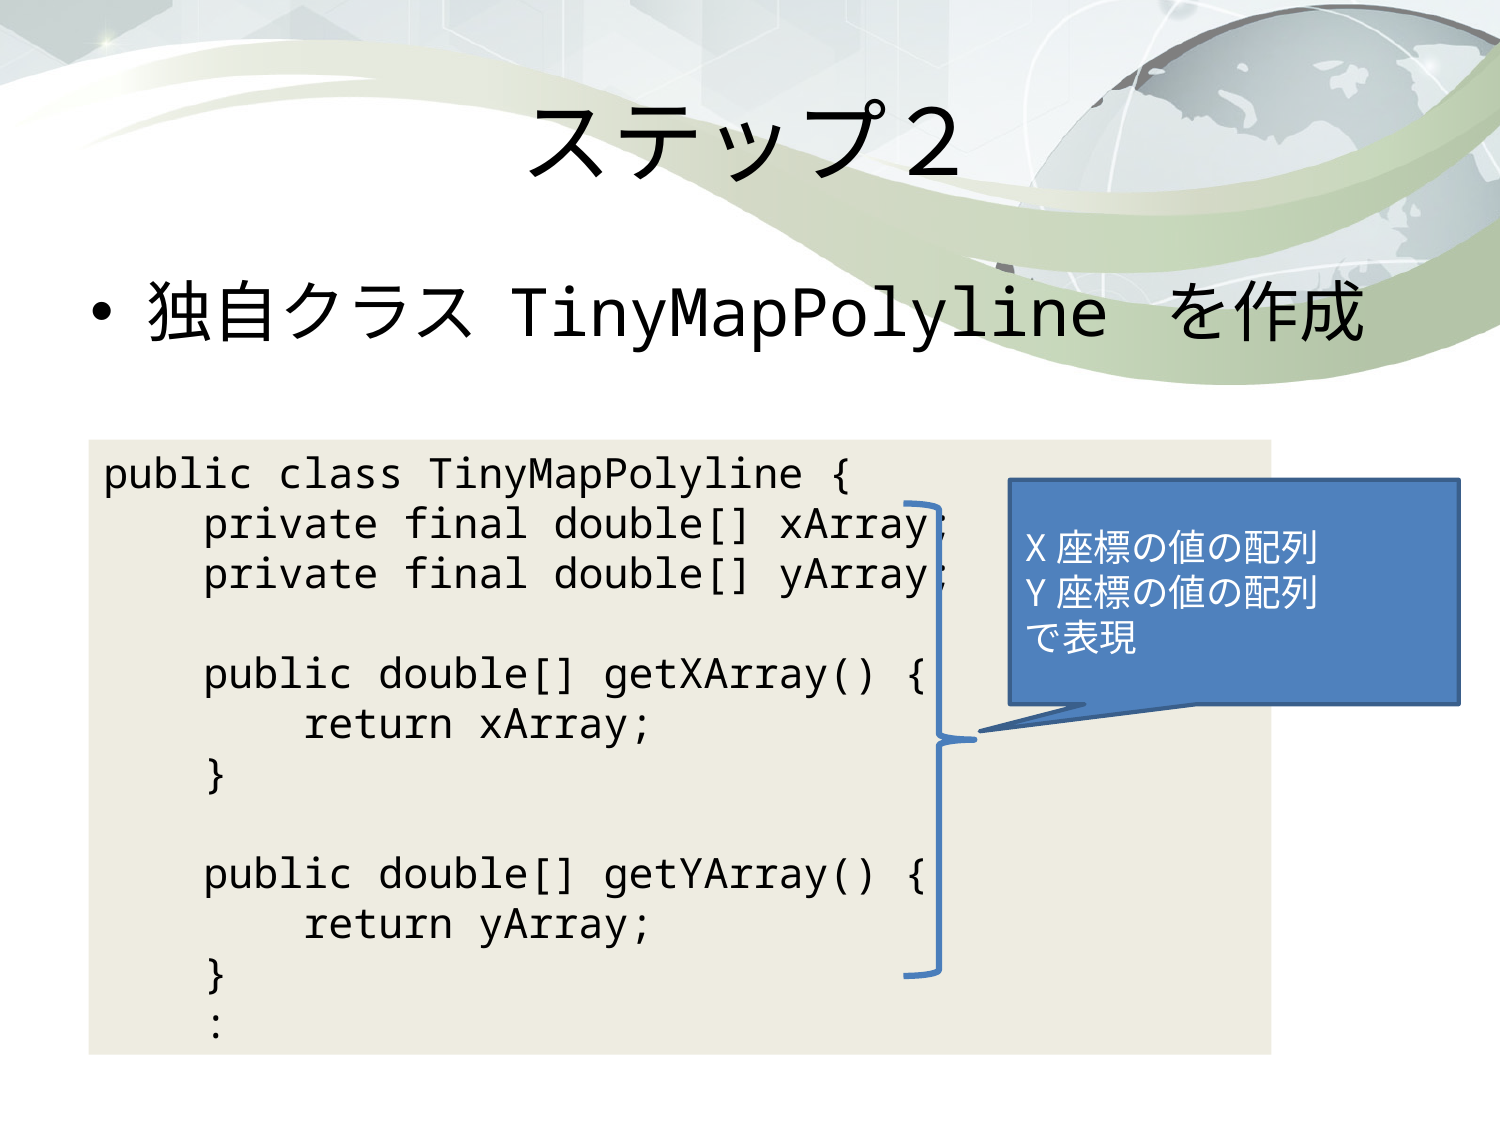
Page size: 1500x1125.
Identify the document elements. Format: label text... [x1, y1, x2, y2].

list 独自クラス TinyMapPolyline を作成 [75, 262, 1425, 398]
text_box [903, 502, 976, 977]
text_box public class TinyMapPolyline { private final double[] xArray; private final double[] yArray; public double[] getXArray() { return xArray; } public double[] getYArray() { return yArray; } : [88, 439, 1272, 1055]
text_box X座標の値の配列 Y座標の値の配列 で表現 [977, 477, 1461, 734]
title ステップ２ [75, 45, 1425, 233]
